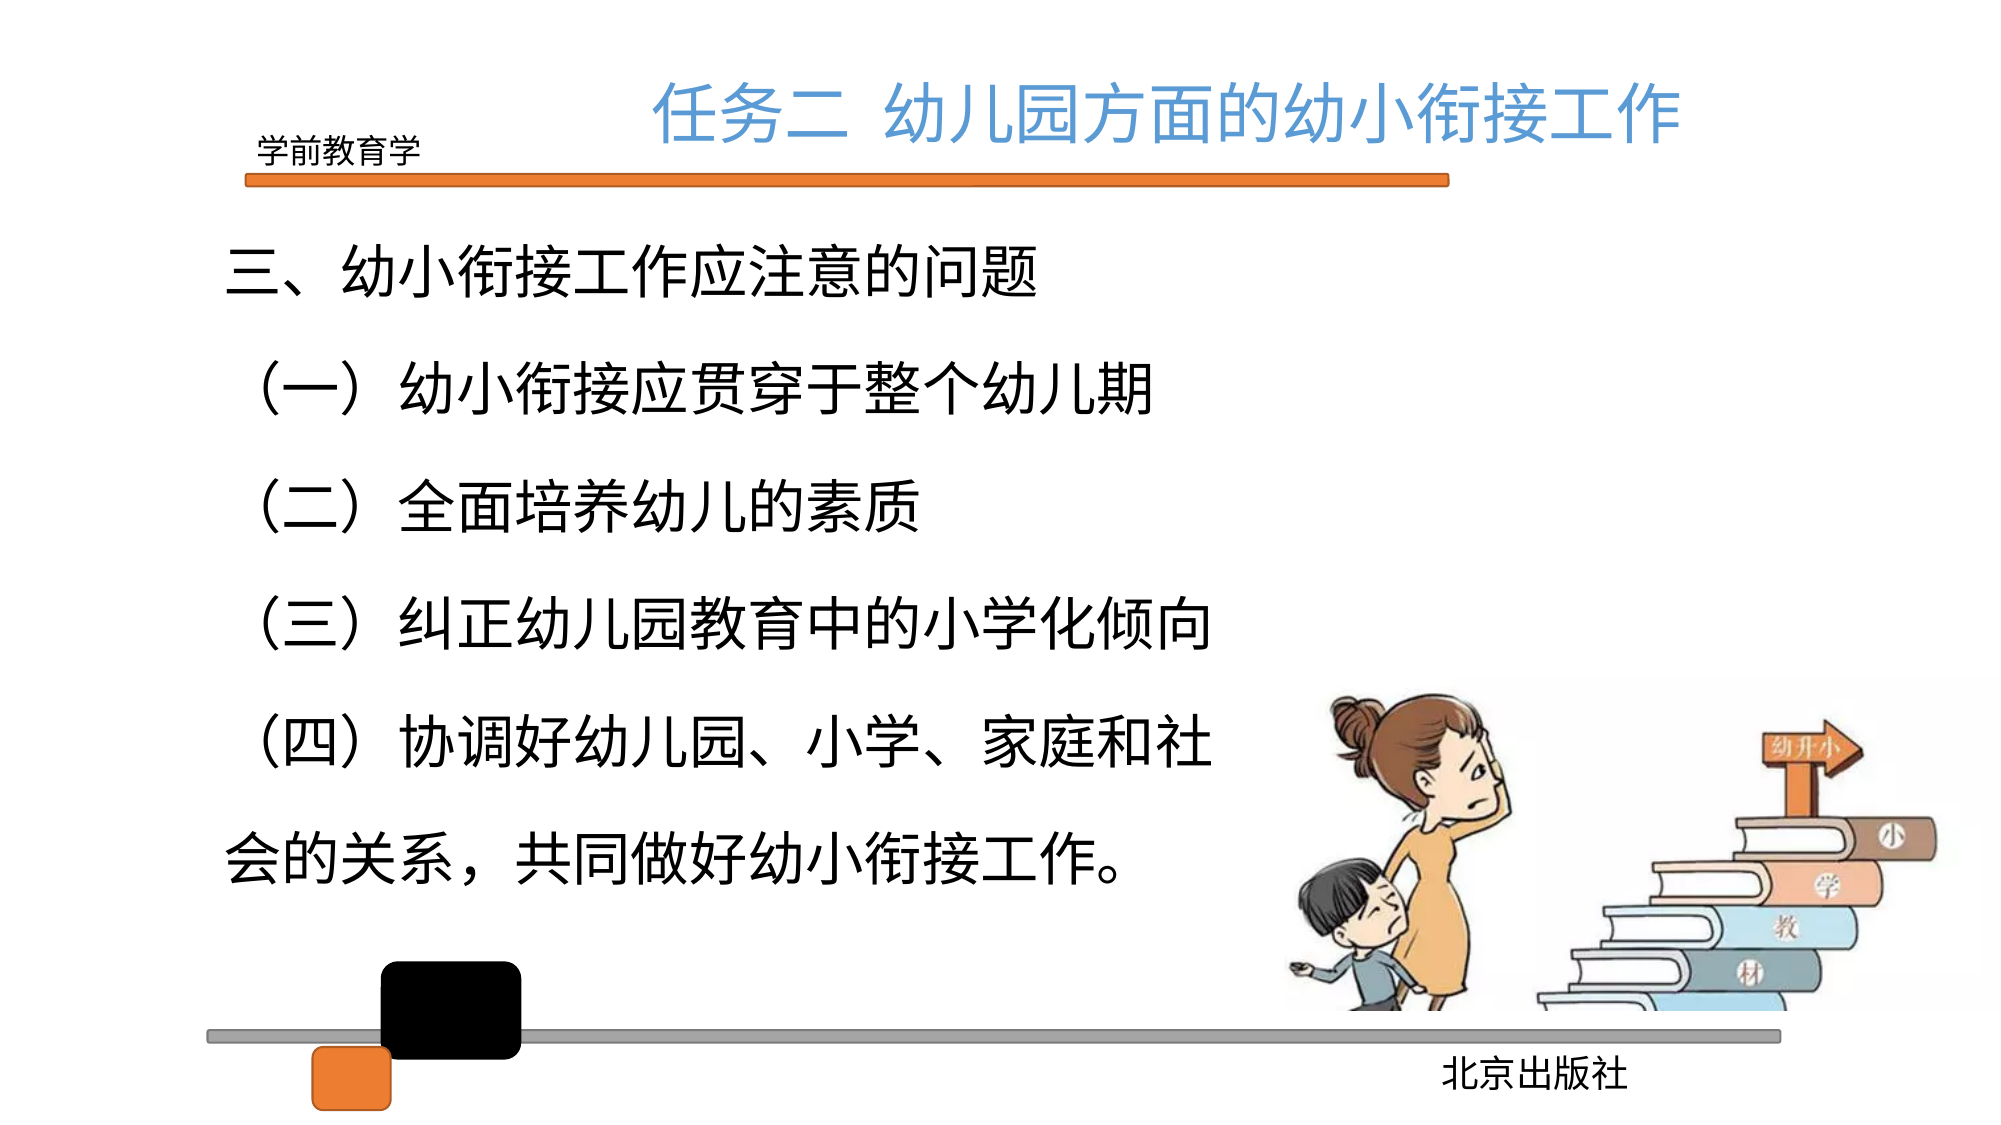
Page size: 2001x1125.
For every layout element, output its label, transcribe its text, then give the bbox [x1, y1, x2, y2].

picture [1220, 614, 2000, 1011]
text_box 任务二 幼儿园方面的幼小衔接工作 [636, 64, 1698, 160]
text_box 三、幼小衔接工作应注意的问题 （一）幼小衔接应贯穿于整个幼儿期 （二）全面培养幼儿的素质 （三）纠正幼儿园教育中的小学化倾向 （四）协调好幼儿园、小学、家庭和社 会的关系，共同做好幼小衔接工作。 [208, 192, 1883, 1017]
